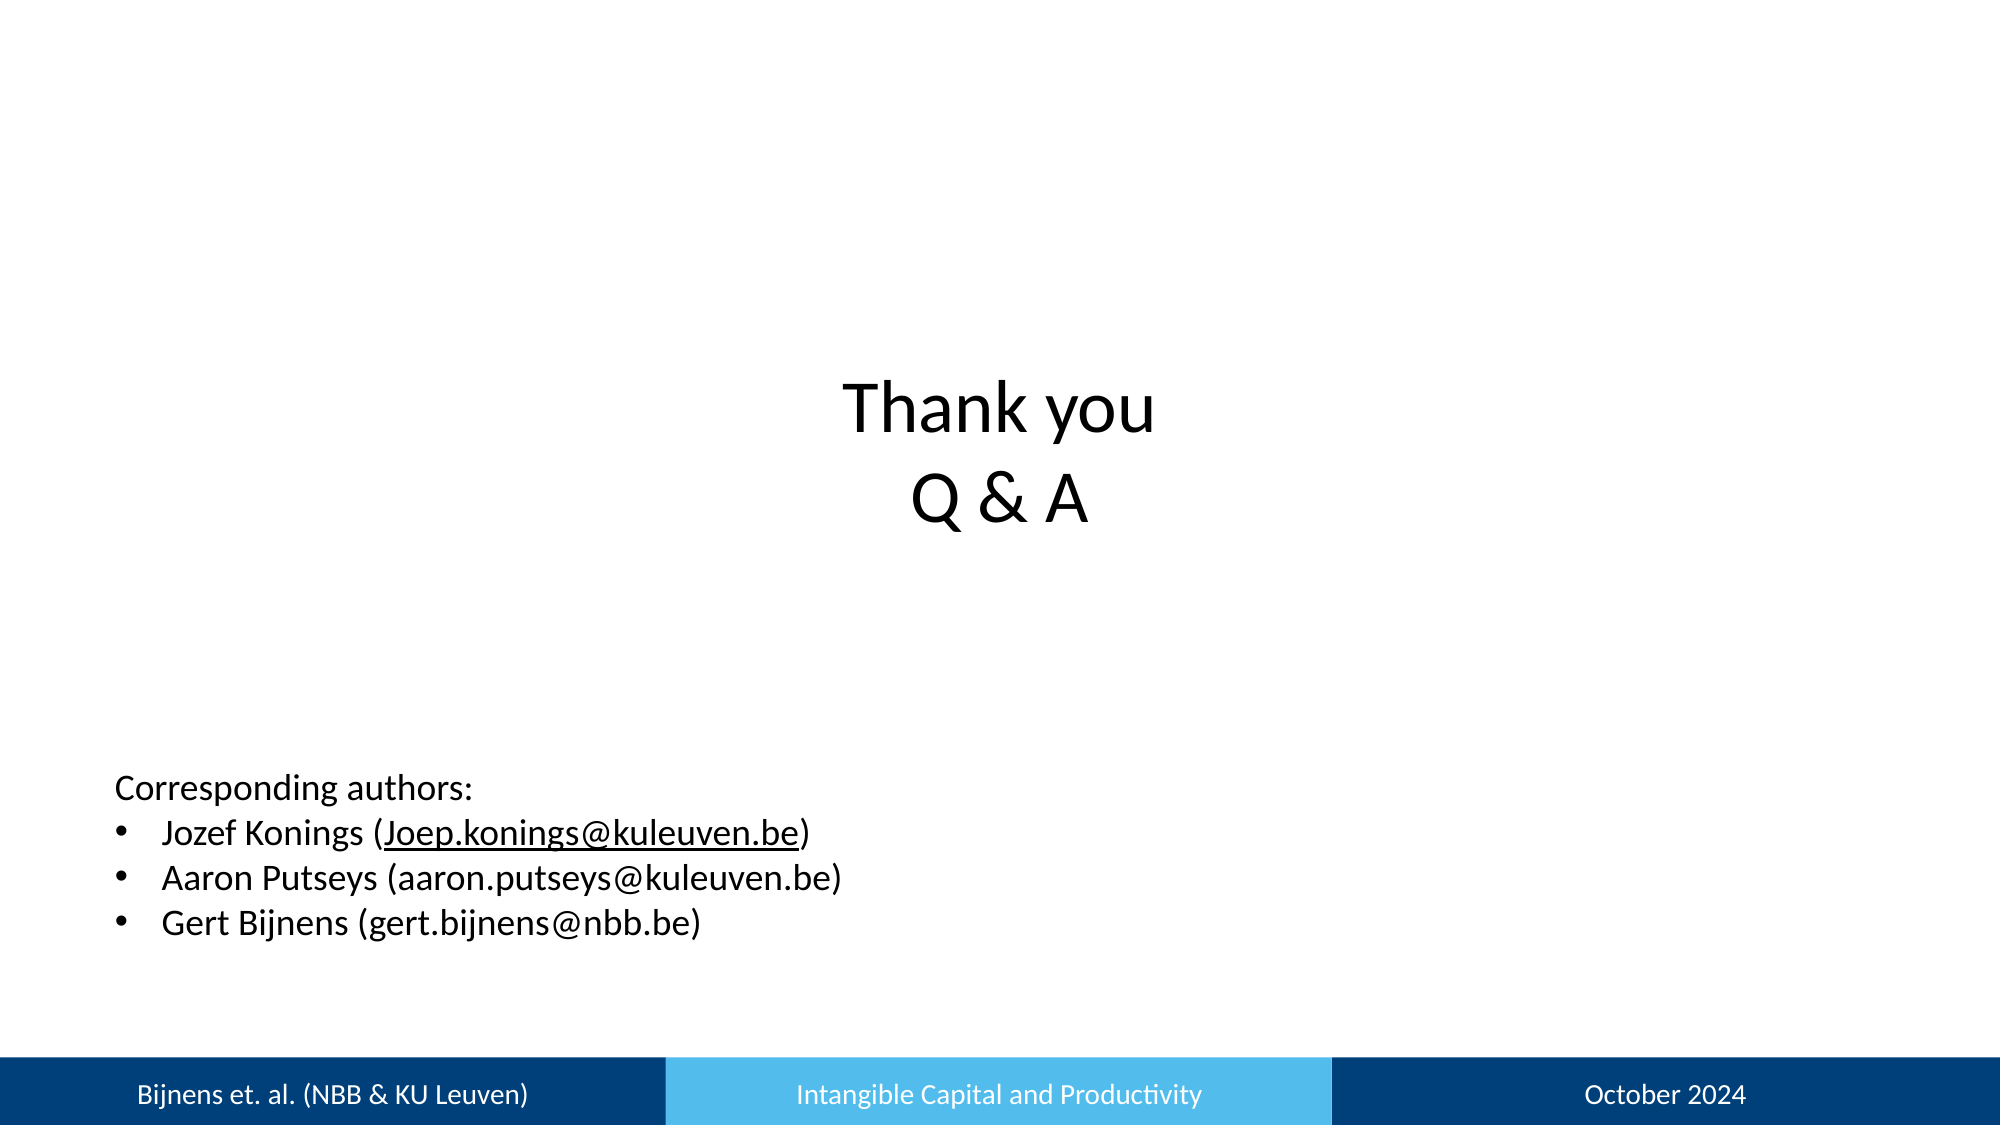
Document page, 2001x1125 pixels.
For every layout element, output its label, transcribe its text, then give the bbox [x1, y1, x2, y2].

text_box Intangible Capital and Productivity [666, 1067, 1332, 1118]
text_box October 2024 [1332, 1067, 1999, 1118]
text_box Bijnens et. al. (NBB & KU Leuven) [0, 1067, 666, 1118]
text_box Thank you Q & A [500, 350, 1500, 546]
text_box Corresponding authors: Jozef Konings (Joep.konings@kuleuven.be) Aaron Putseys (aaron.putseys@kuleuven.be) Gert Bijnens (gert.bijnens@nbb.be) [99, 756, 1122, 996]
